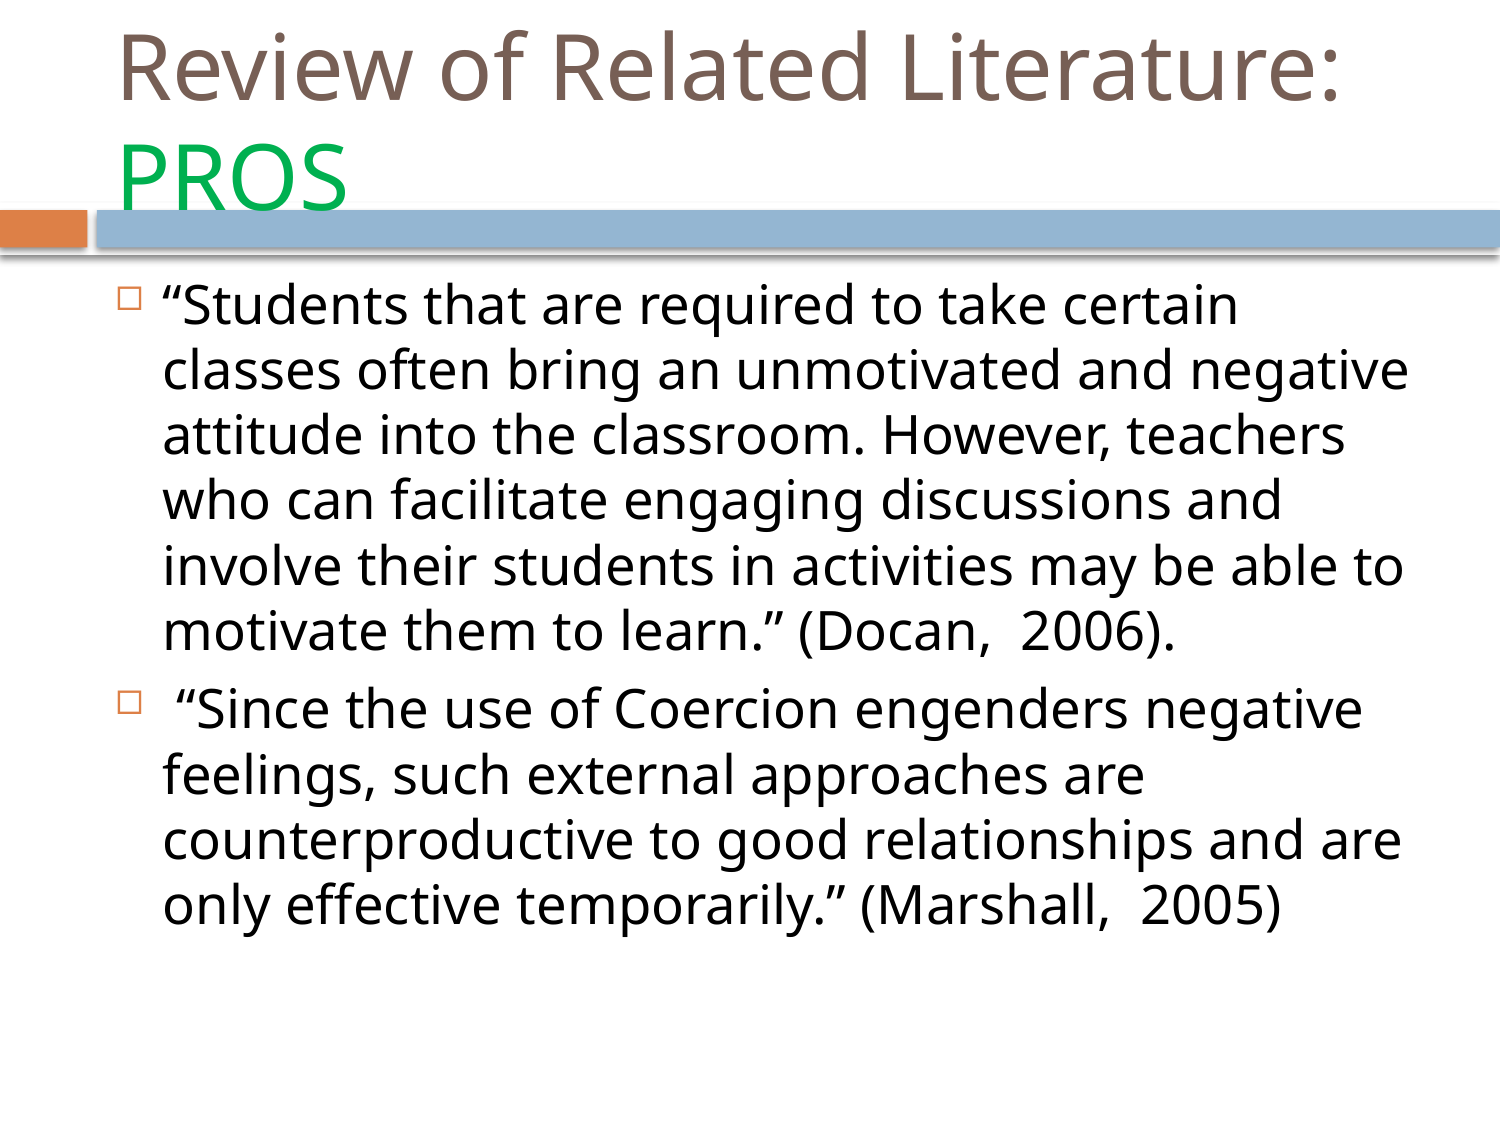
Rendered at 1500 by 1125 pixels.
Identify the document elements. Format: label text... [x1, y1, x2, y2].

list “Students that are required to take certain classes often bring an unmotivated and negative attitude into the classroom. However, teachers who can facilitate engaging discussions and involve their students in activities may be able to motivate them to learn.” (Docan, 2006). “Since the use of Coercion engenders negative feelings, such external approaches are counterproductive to good relationships and are only effective temporarily.” (Marshall, 2005) [100, 262, 1438, 1000]
title Review of Related Literature: PROS [100, 37, 1438, 200]
